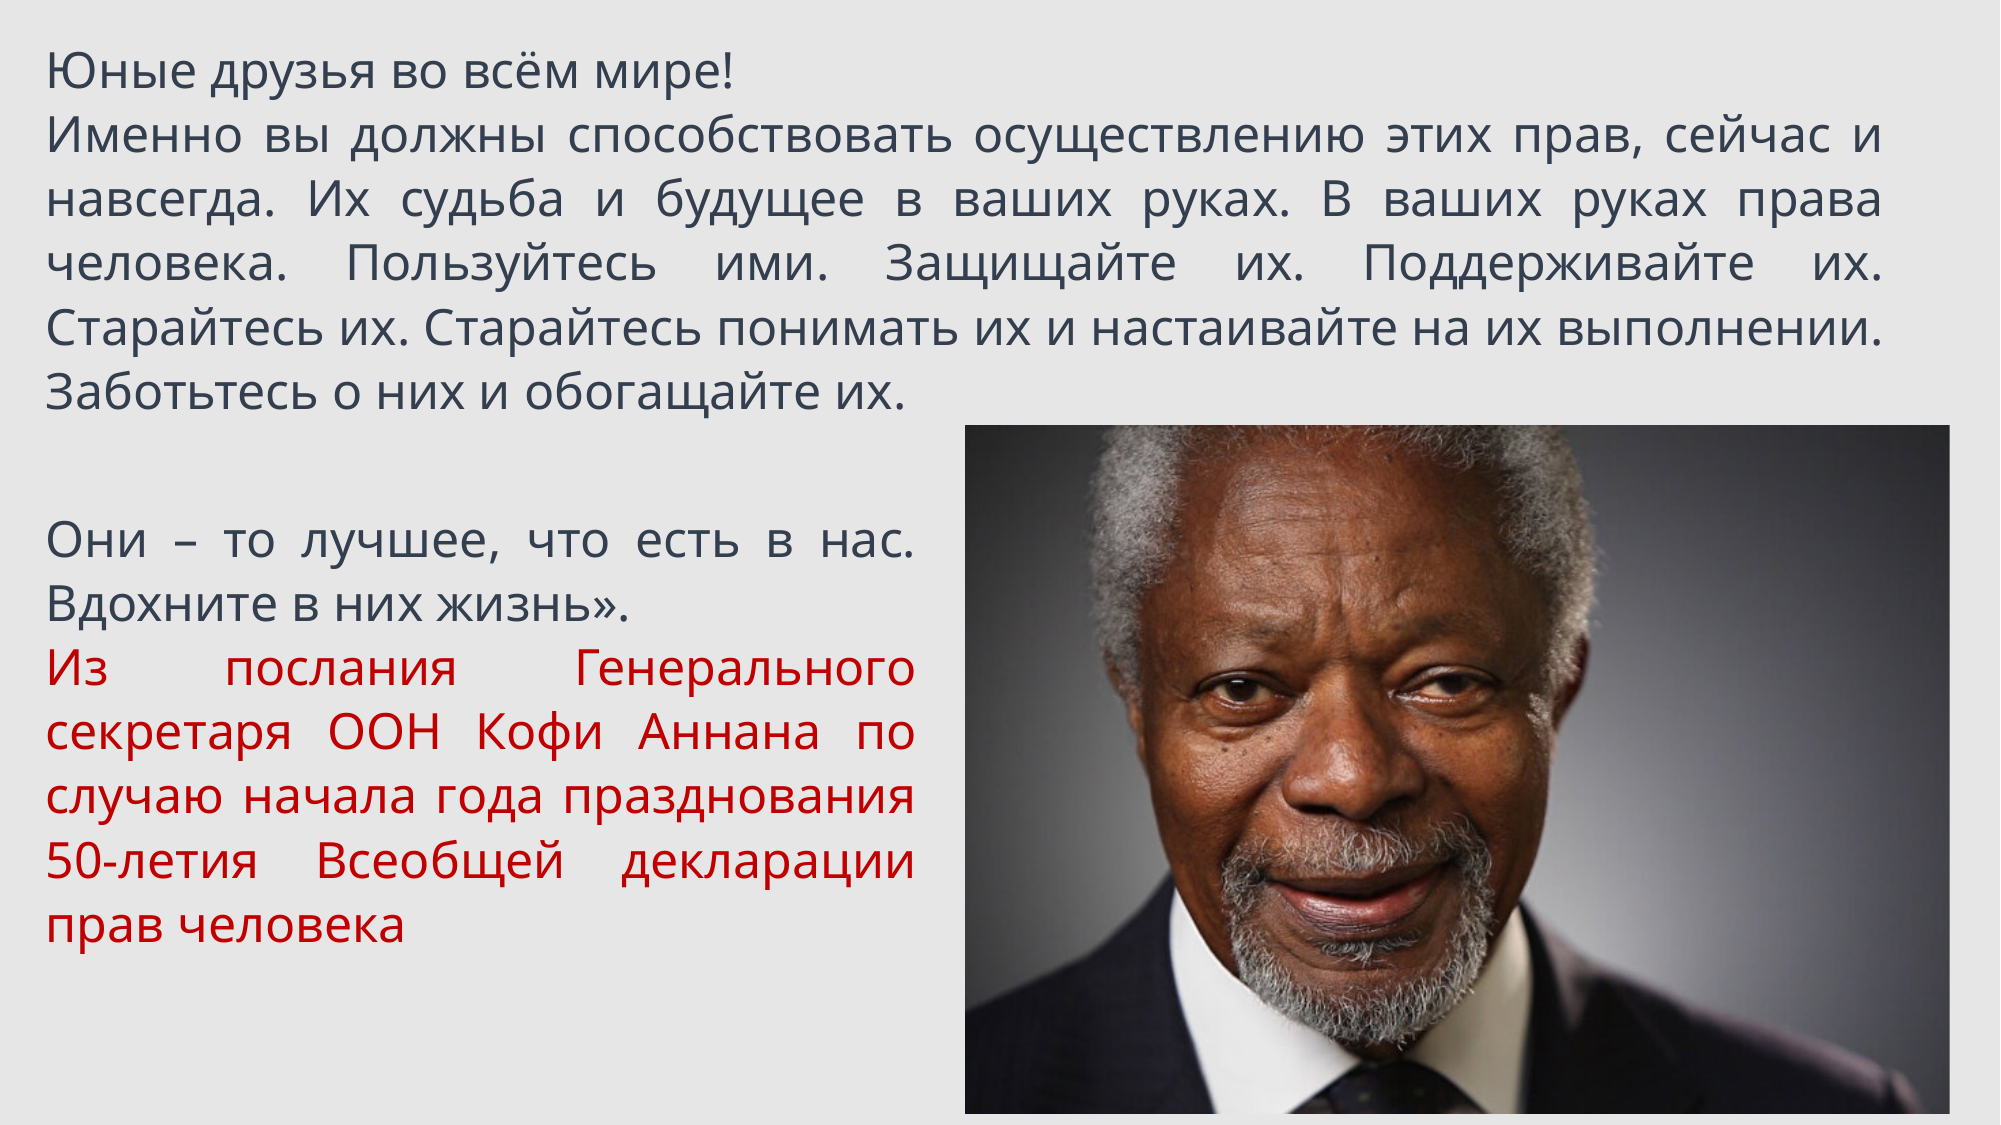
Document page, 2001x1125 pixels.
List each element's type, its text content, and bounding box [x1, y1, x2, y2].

text_box Они – то лучшее, что есть в нас. Вдохните в них жизнь». Из послания Генерального секретаря ООН Кофи Аннана по случаю начала года празднования 50-летия Всеобщей декларации прав человека [30, 495, 932, 960]
text_box Юные друзья во всём мире! Именно вы должны способствовать осуществлению этих прав, сейчас и навсегда. Их судьба и будущее в ваших руках. В ваших руках права человека. Пользуйтесь ими. Защищайте их. Поддерживайте их. Старайтесь их. Старайтесь понимать их и настаивайте на их выполнении. Заботьтесь о них и обогащайте их. [31, 26, 1900, 427]
picture [965, 425, 1950, 1114]
